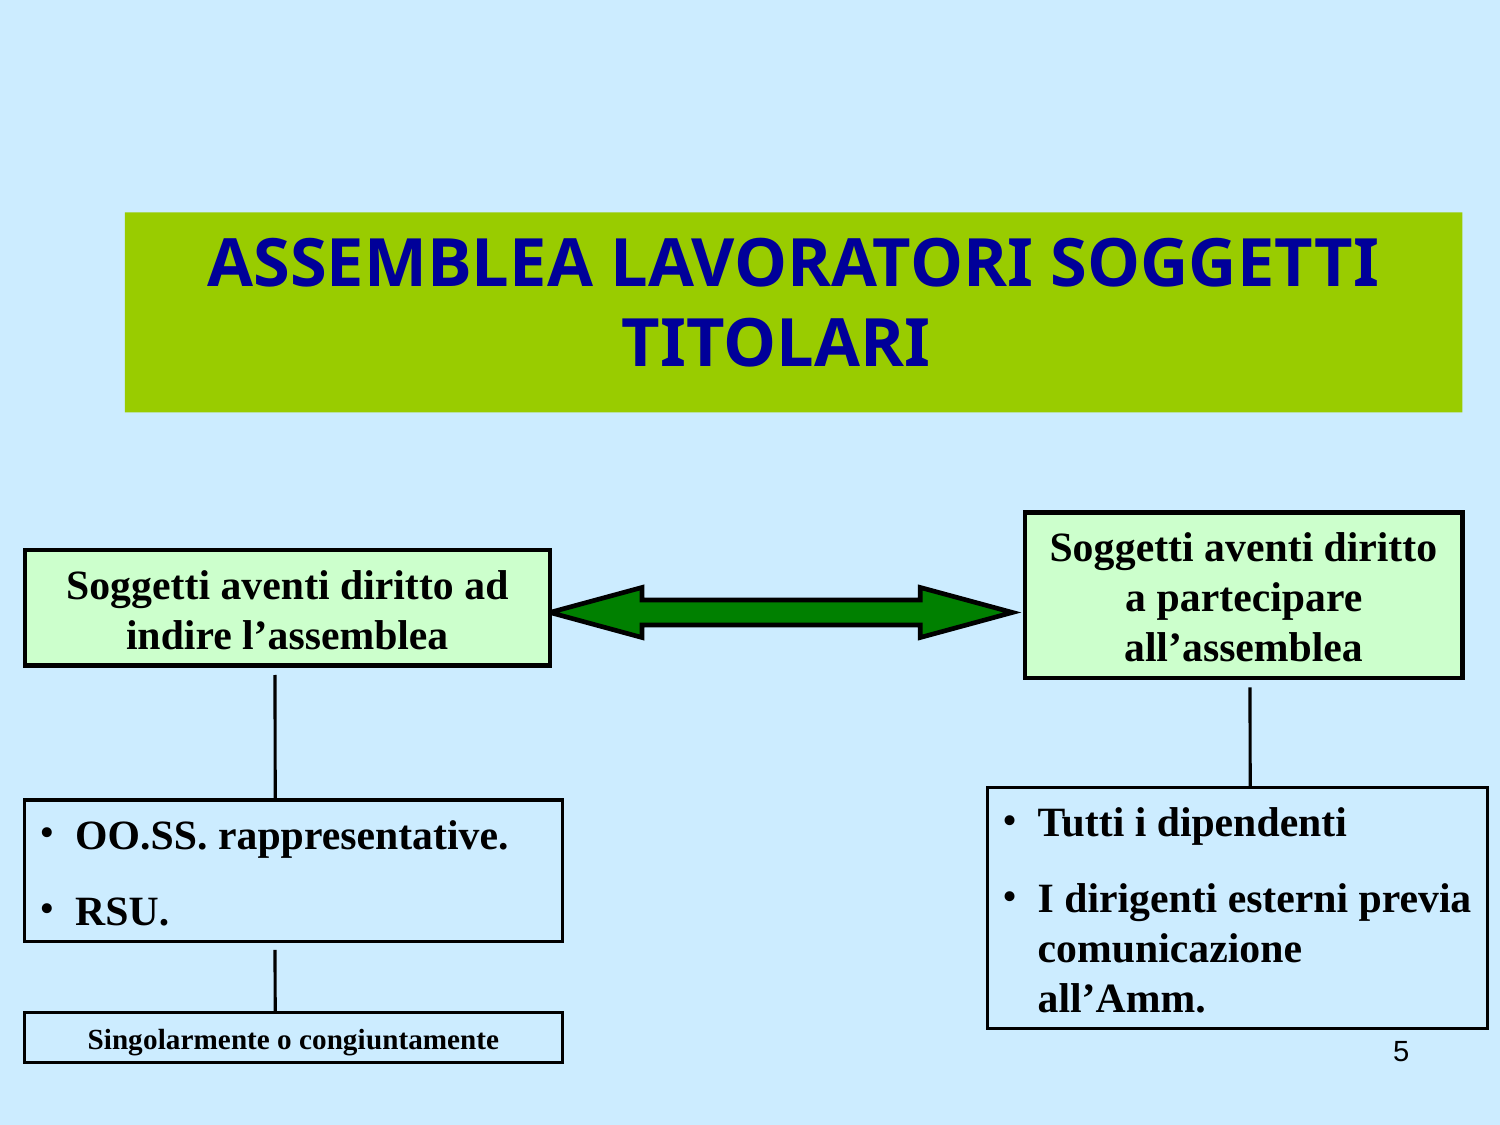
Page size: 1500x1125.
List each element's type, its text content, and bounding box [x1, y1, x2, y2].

text_box ASSEMBLEA LAVORATORI SOGGETTI TITOLARI [124, 212, 1463, 413]
text_box Tutti i dipendenti I dirigenti esterni previa comunicazione all’Amm. [987, 787, 1488, 1029]
text_box Soggetti aventi diritto ad indire l’assemblea [24, 549, 550, 666]
text_box Singolarmente o congiuntamente [24, 1012, 563, 1063]
text_box [550, 587, 1013, 638]
slide_number 5 [1074, 1029, 1425, 1103]
text_box Soggetti aventi diritto a partecipare all’assemblea [1024, 512, 1463, 678]
text_box OO.SS. rappresentative. RSU. [24, 800, 563, 942]
